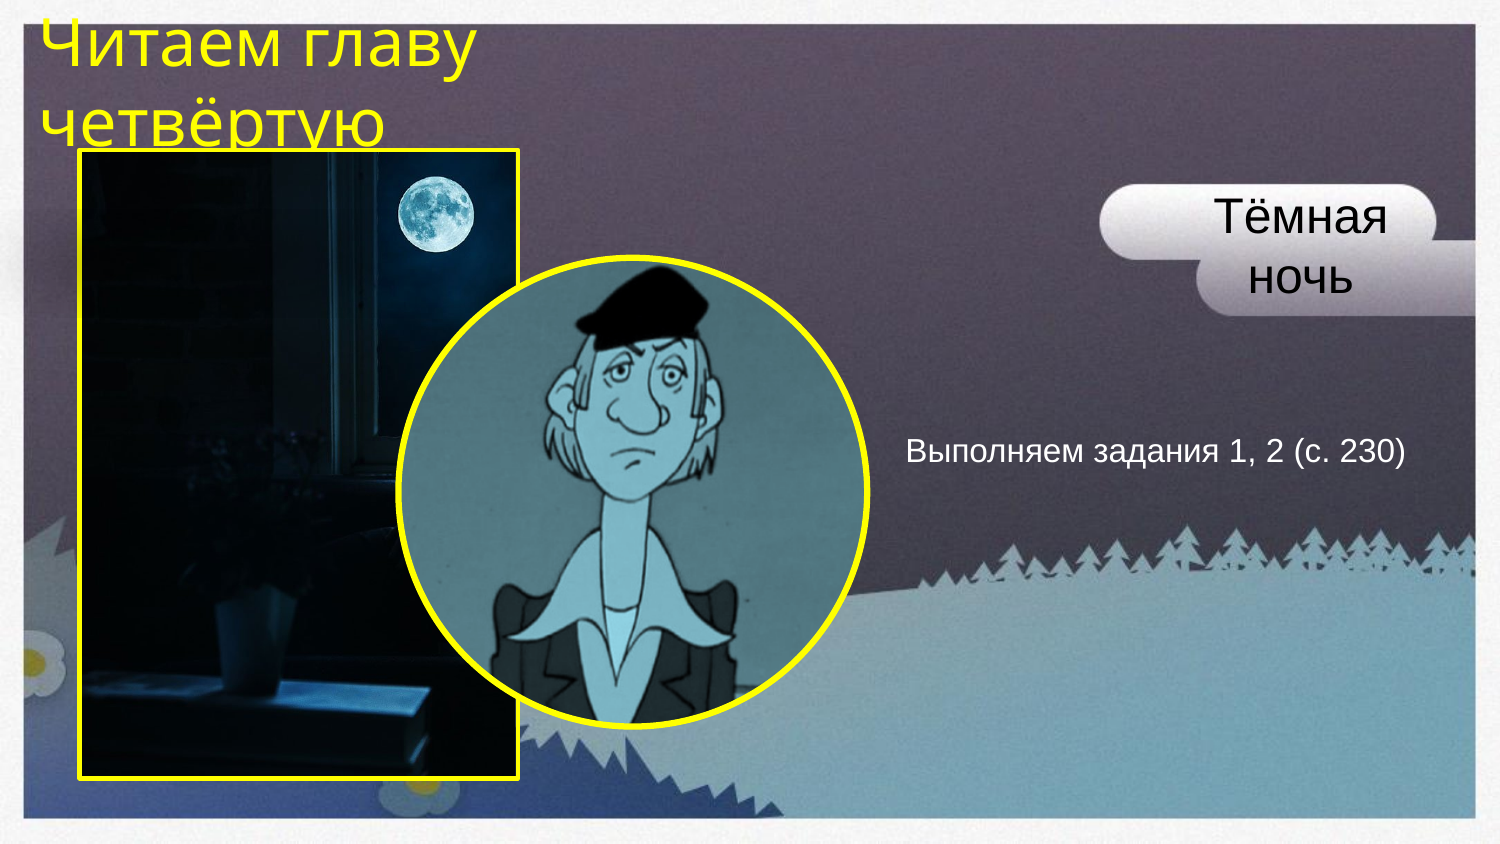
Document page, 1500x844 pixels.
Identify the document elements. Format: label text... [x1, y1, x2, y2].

text_box Тёмная ночь [1183, 175, 1418, 311]
picture [0, 0, 1500, 844]
title Читаем главу четвёртую [23, 0, 774, 160]
text_box Выполняем задания 1, 2 (с. 230) [890, 421, 1430, 477]
